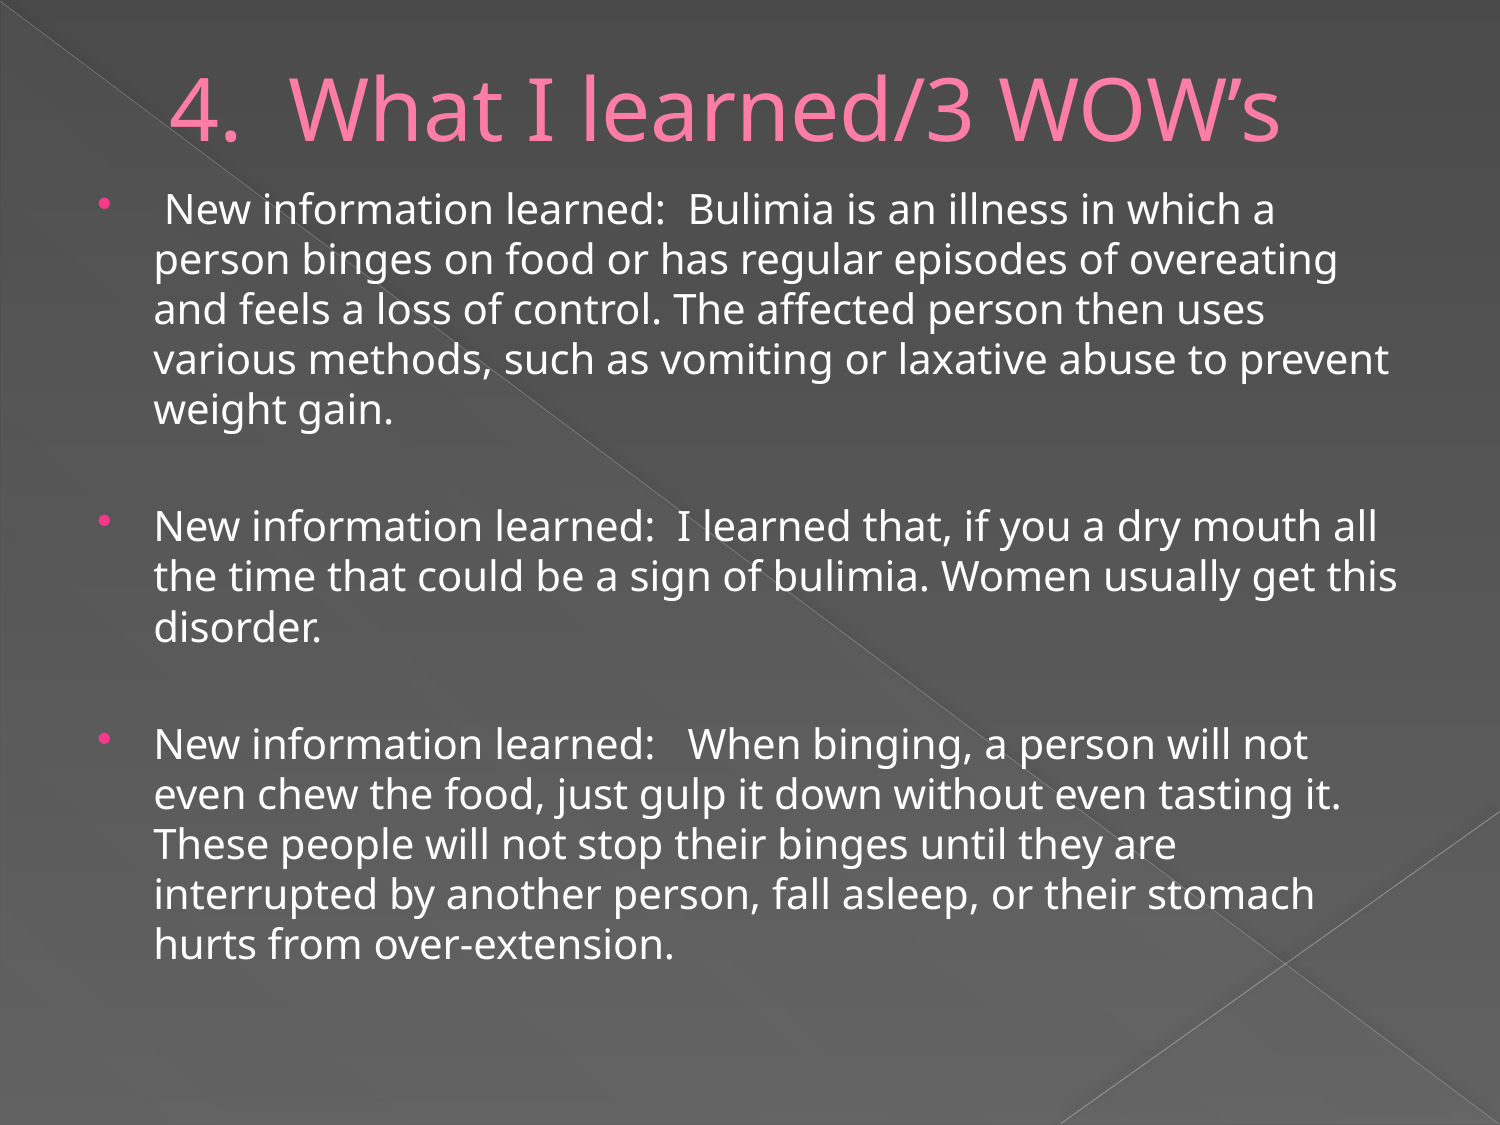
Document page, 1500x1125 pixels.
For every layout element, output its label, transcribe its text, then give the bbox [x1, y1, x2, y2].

title 4. What I learned/3 WOW’s [75, 43, 1425, 174]
list New information learned: Bulimia is an illness in which a person binges on food or has regular episodes of overeating and feels a loss of control. The affected person then uses various methods, such as vomiting or laxative abuse to prevent weight gain. New information learned: I learned that, if you a dry mouth all the time that could be a sign of bulimia. Women usually get this disorder. New information learned: When binging, a person will not even chew the food, just gulp it down without even tasting it. These people will not stop their binges until they are interrupted by another person, fall asleep, or their stomach hurts from over-extension. [75, 174, 1425, 1100]
